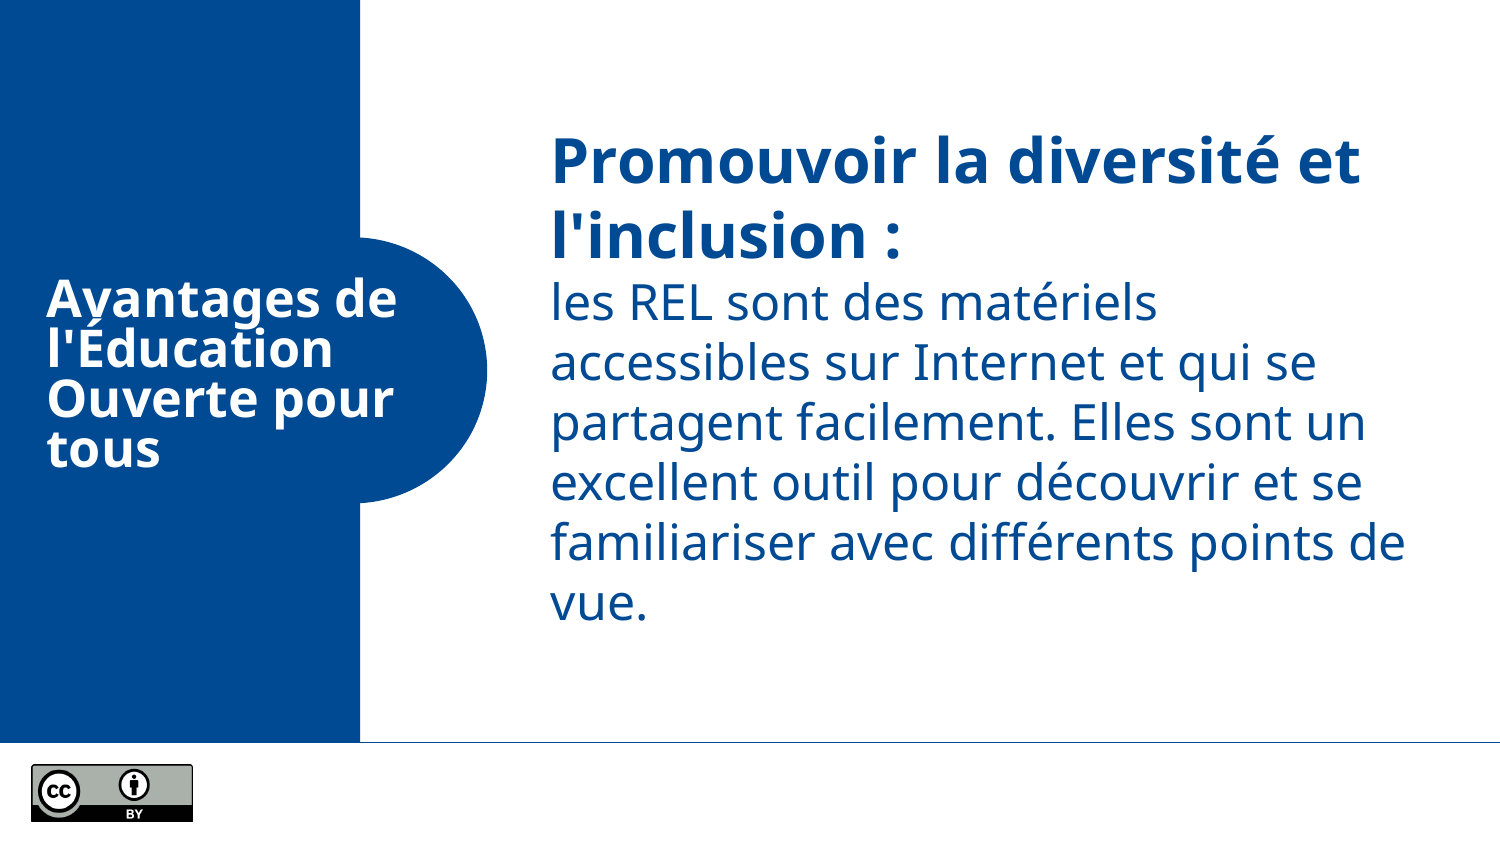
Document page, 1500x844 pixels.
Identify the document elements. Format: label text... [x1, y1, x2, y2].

text_box [274, 237, 488, 486]
text_box Promouvoir la diversité et l'inclusion : les REL sont des matériels accessibles sur Internet et qui se partagent facilement. Elles sont un excellent outil pour découvrir et se familiariser avec différents points de vue. [535, 106, 1424, 646]
picture [31, 764, 193, 822]
text_box [0, 750, 1500, 844]
text_box [0, 0, 361, 742]
text_box [300, 493, 405, 504]
text_box Avantages de l'Éducation Ouverte pour tous [31, 262, 420, 493]
